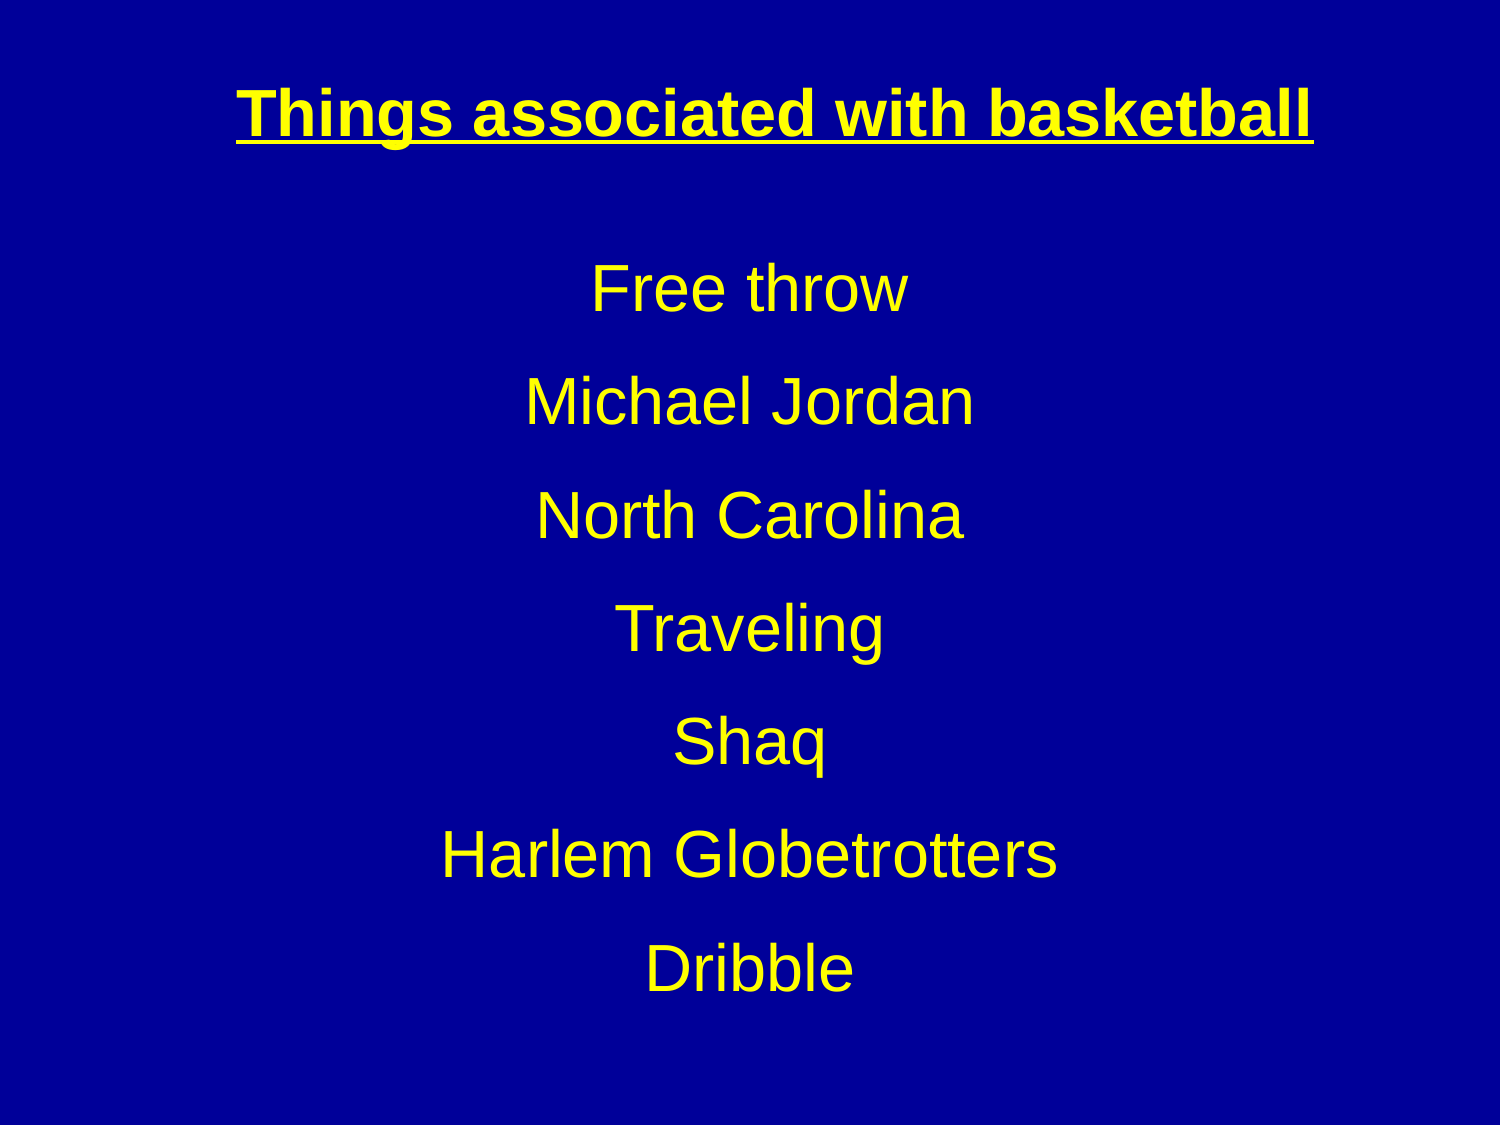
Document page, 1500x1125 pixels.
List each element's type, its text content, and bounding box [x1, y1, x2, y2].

text_box Free throw Michael Jordan North Carolina Traveling Shaq Harlem Globetrotters Dribble [50, 237, 1450, 1012]
text_box Things associated with basketball [75, 62, 1475, 158]
